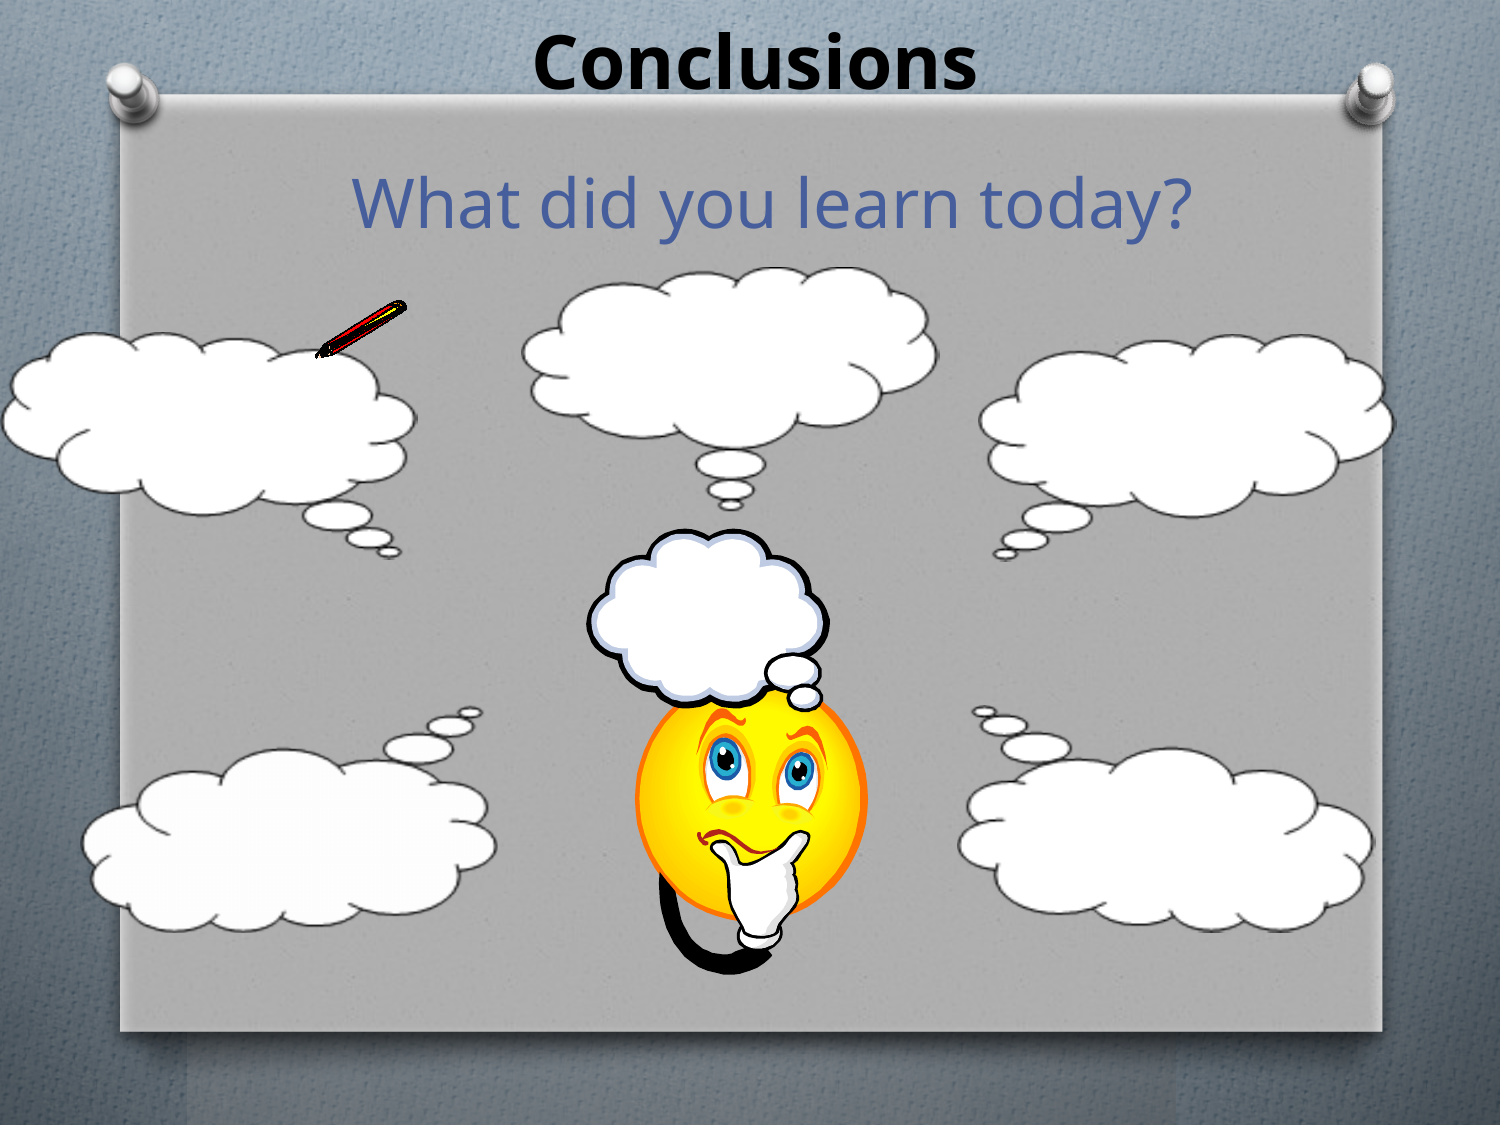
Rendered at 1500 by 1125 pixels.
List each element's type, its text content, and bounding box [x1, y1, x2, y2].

picture [75, 31, 197, 152]
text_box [314, 299, 407, 359]
text_box What did you learn today? [245, 153, 1300, 249]
picture [1317, 35, 1439, 156]
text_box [0, 266, 1397, 933]
picture [584, 526, 870, 977]
text_box Conclusions [489, 8, 1022, 111]
